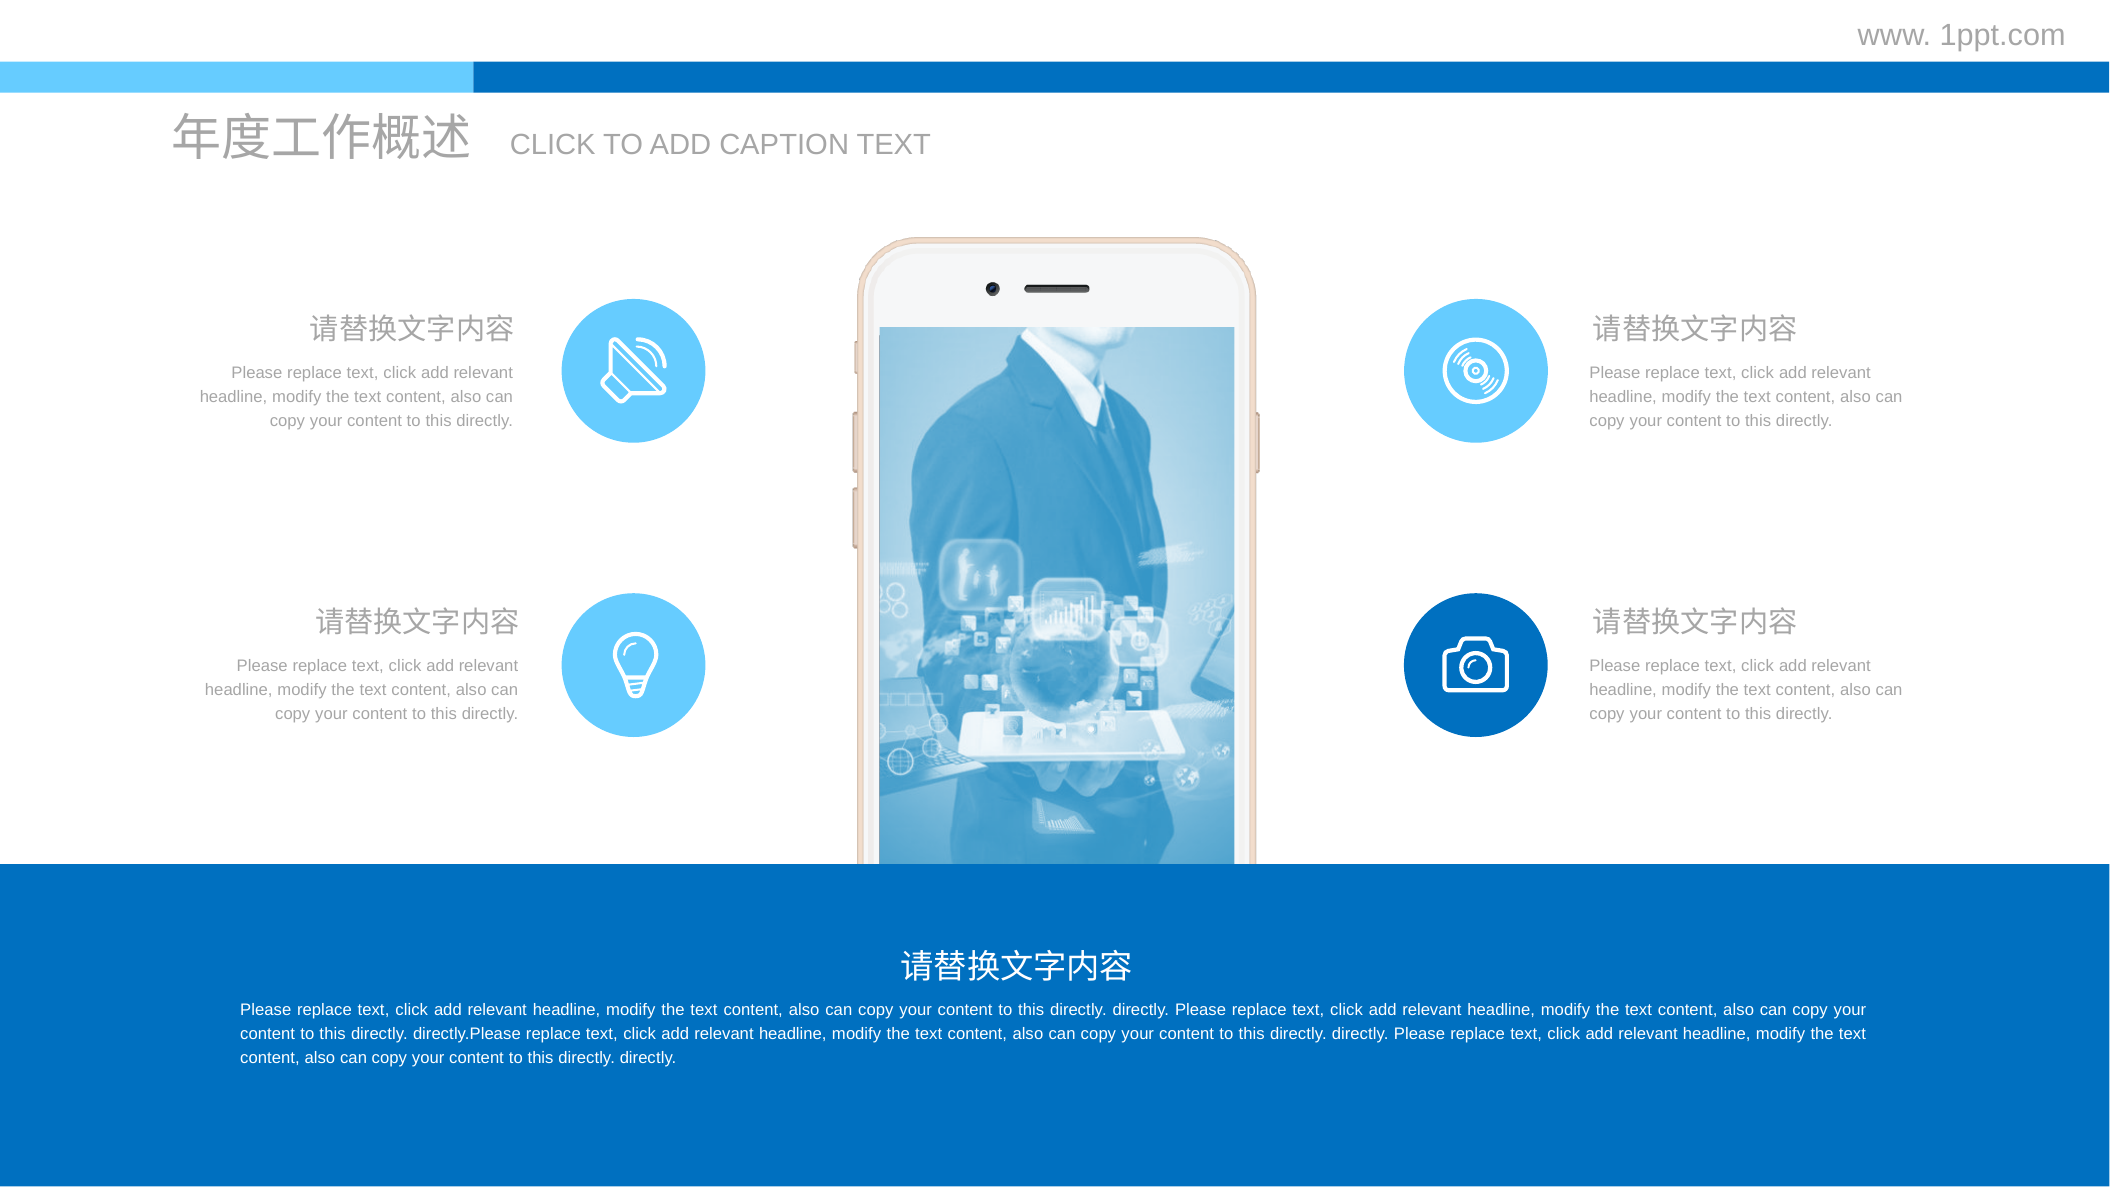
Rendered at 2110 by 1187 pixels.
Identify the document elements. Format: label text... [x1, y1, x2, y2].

text_box CLICK TO ADD CAPTION TEXT [509, 125, 1025, 161]
text_box Please replace text, click add relevant headline, modify the text content, also can copy your content to this directly. [173, 651, 519, 724]
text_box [561, 593, 706, 737]
text_box Please replace text, click add relevant headline, modify the text content, also can copy your content to this directly. [168, 358, 514, 430]
text_box Please replace text, click add relevant headline, modify the text content, also can copy your content to this directly. directly. Please replace text, click add relevant headline, modify the text content, also can copy your content to this directly. directly.Please replace text, click add relevant headline, modify the text content, also can copy your content to this directly. directly. Please replace text, click add relevant headline, modify the text content, also can copy your content to this directly. directly. [240, 995, 1869, 1067]
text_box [561, 298, 706, 443]
text_box [0, 863, 2110, 1187]
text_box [1404, 298, 1548, 443]
text_box [0, 61, 472, 94]
text_box 请替换文字内容 [241, 596, 520, 639]
text_box [472, 61, 2110, 94]
text_box 请替换文字内容 [1593, 596, 1872, 639]
text_box Please replace text, click add relevant headline, modify the text content, also can copy your content to this directly. [1589, 358, 1935, 430]
text_box 请替换文字内容 [1593, 303, 1872, 346]
text_box 请替换文字内容 [236, 303, 515, 346]
text_box 年度工作概述 [128, 105, 472, 166]
picture [839, 234, 1271, 1060]
text_box www. 1ppt.com [1719, 14, 2066, 52]
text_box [1403, 593, 1548, 737]
text_box Please replace text, click add relevant headline, modify the text content, also can copy your content to this directly. [1589, 651, 1935, 724]
